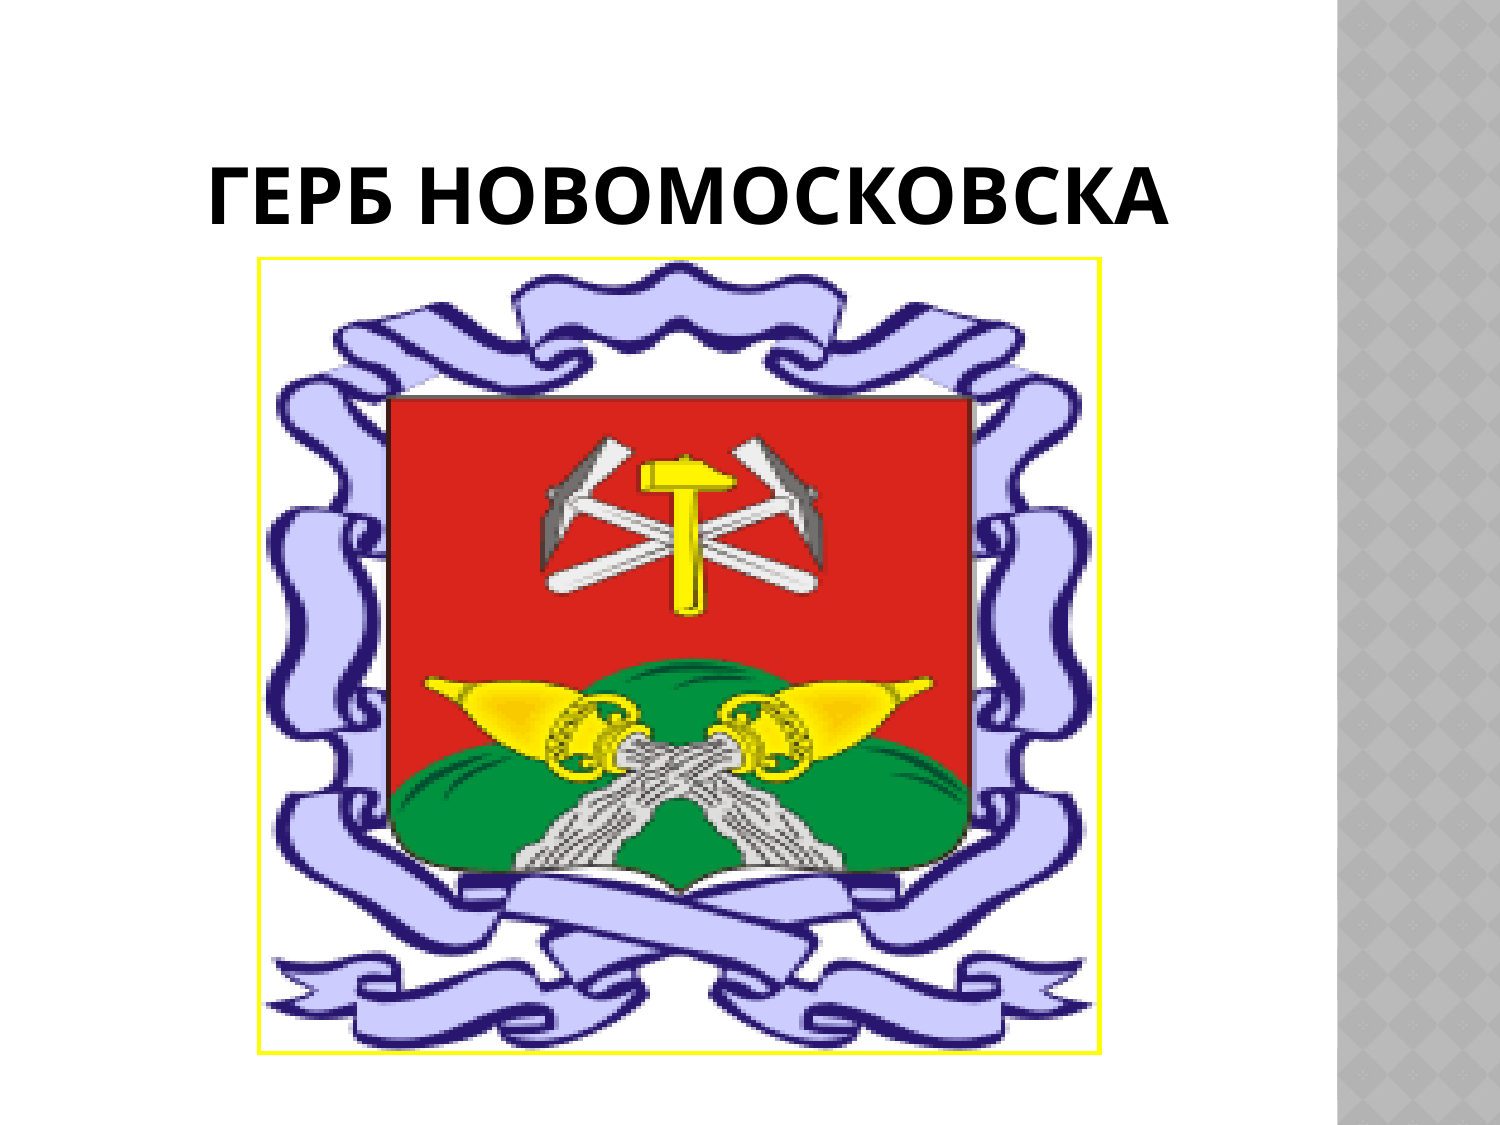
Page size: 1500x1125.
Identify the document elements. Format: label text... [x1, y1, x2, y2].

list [257, 257, 1102, 1056]
title Герб Новомосковска [75, 52, 1263, 240]
